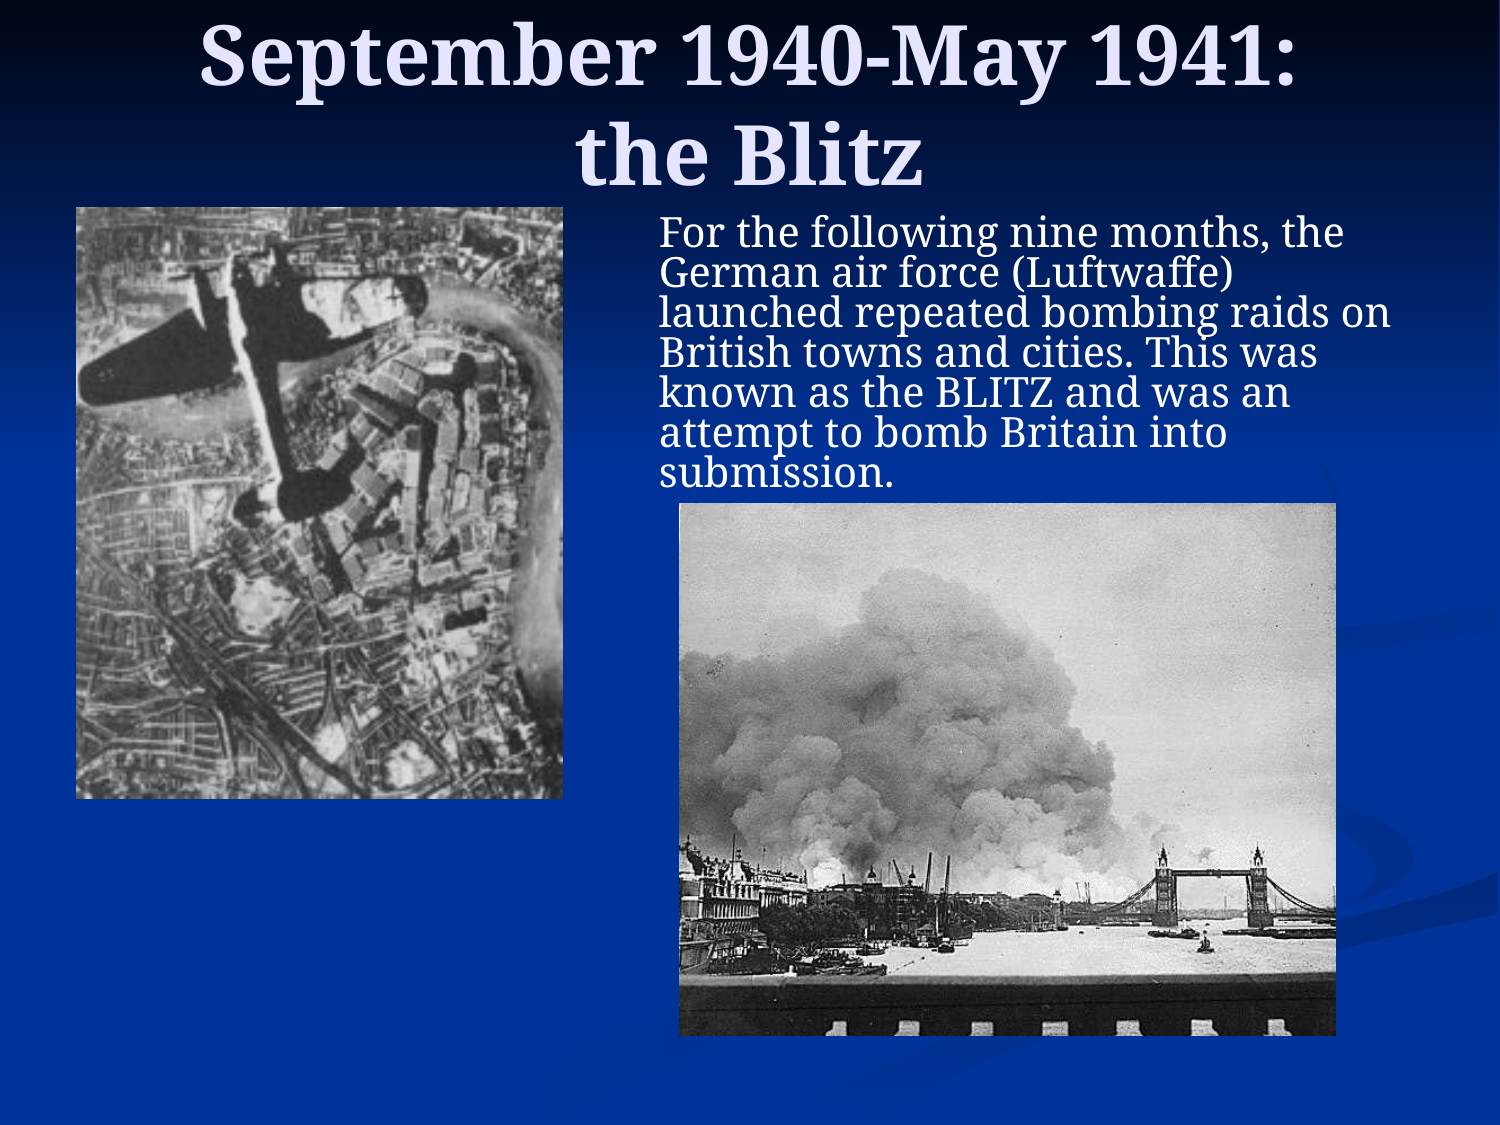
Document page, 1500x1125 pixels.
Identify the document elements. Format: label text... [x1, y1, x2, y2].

title September 1940-May 1941: the Blitz [111, 42, 1388, 162]
subtitle For the following nine months, the German air force (Luftwaffe) launched repeated bombing raids on British towns and cities. This was known as the BLITZ and was an attempt to bomb Britain into submission. [643, 207, 1418, 496]
picture [76, 207, 564, 799]
picture [678, 503, 1336, 1037]
